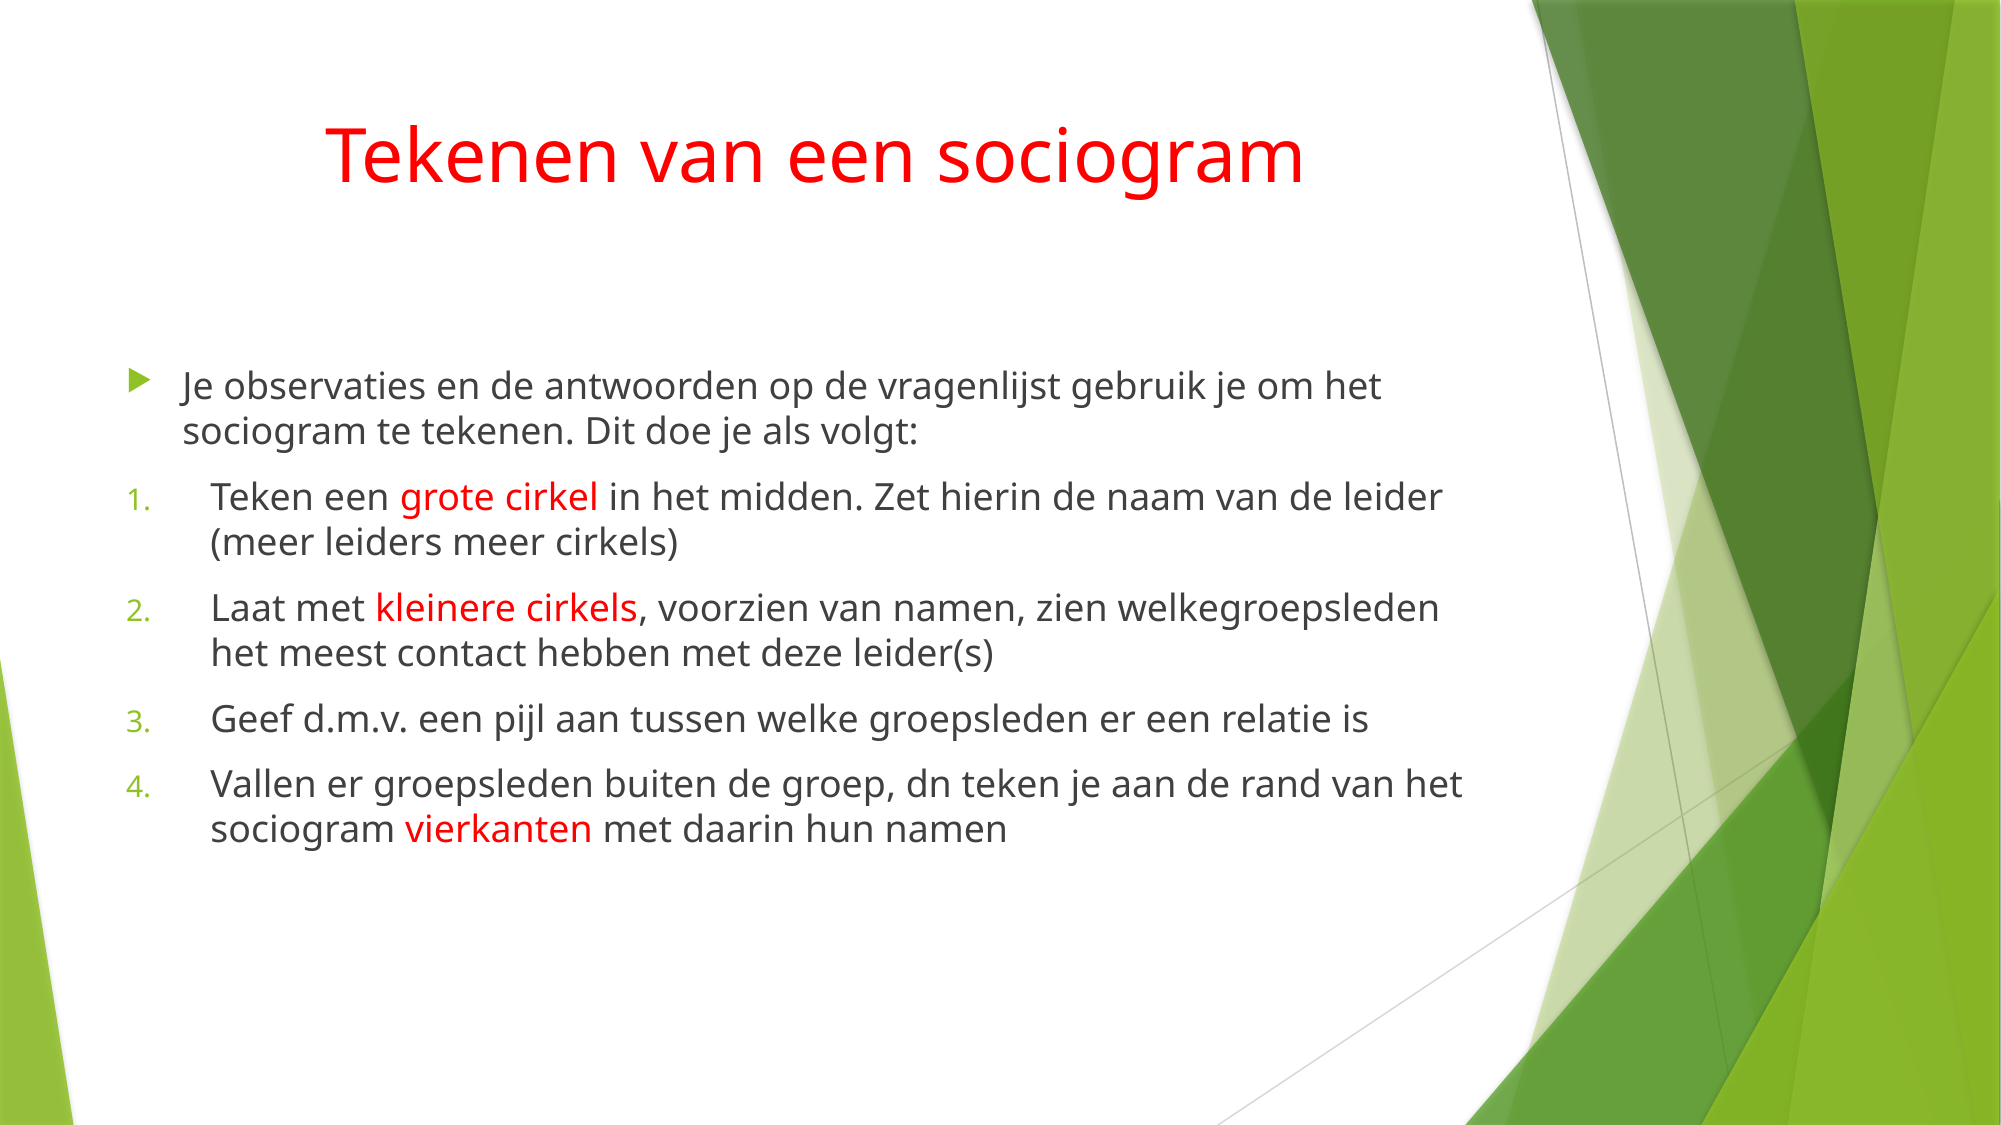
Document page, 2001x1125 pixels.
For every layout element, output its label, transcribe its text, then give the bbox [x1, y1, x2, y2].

title Tekenen van een sociogram [111, 99, 1522, 317]
list Je observaties en de antwoorden op de vragenlijst gebruik je om het sociogram te tekenen. Dit doe je als volgt: Teken een grote cirkel in het midden. Zet hierin de naam van de leider (meer leiders meer cirkels) Laat met kleinere cirkels, voorzien van namen, zien welkegroepsleden het meest contact hebben met deze leider(s) Geef d.m.v. een pijl aan tussen welke groepsleden er een relatie is Vallen er groepsleden buiten de groep, dn teken je aan de rand van het sociogram vierkanten met daarin hun namen [111, 354, 1522, 992]
